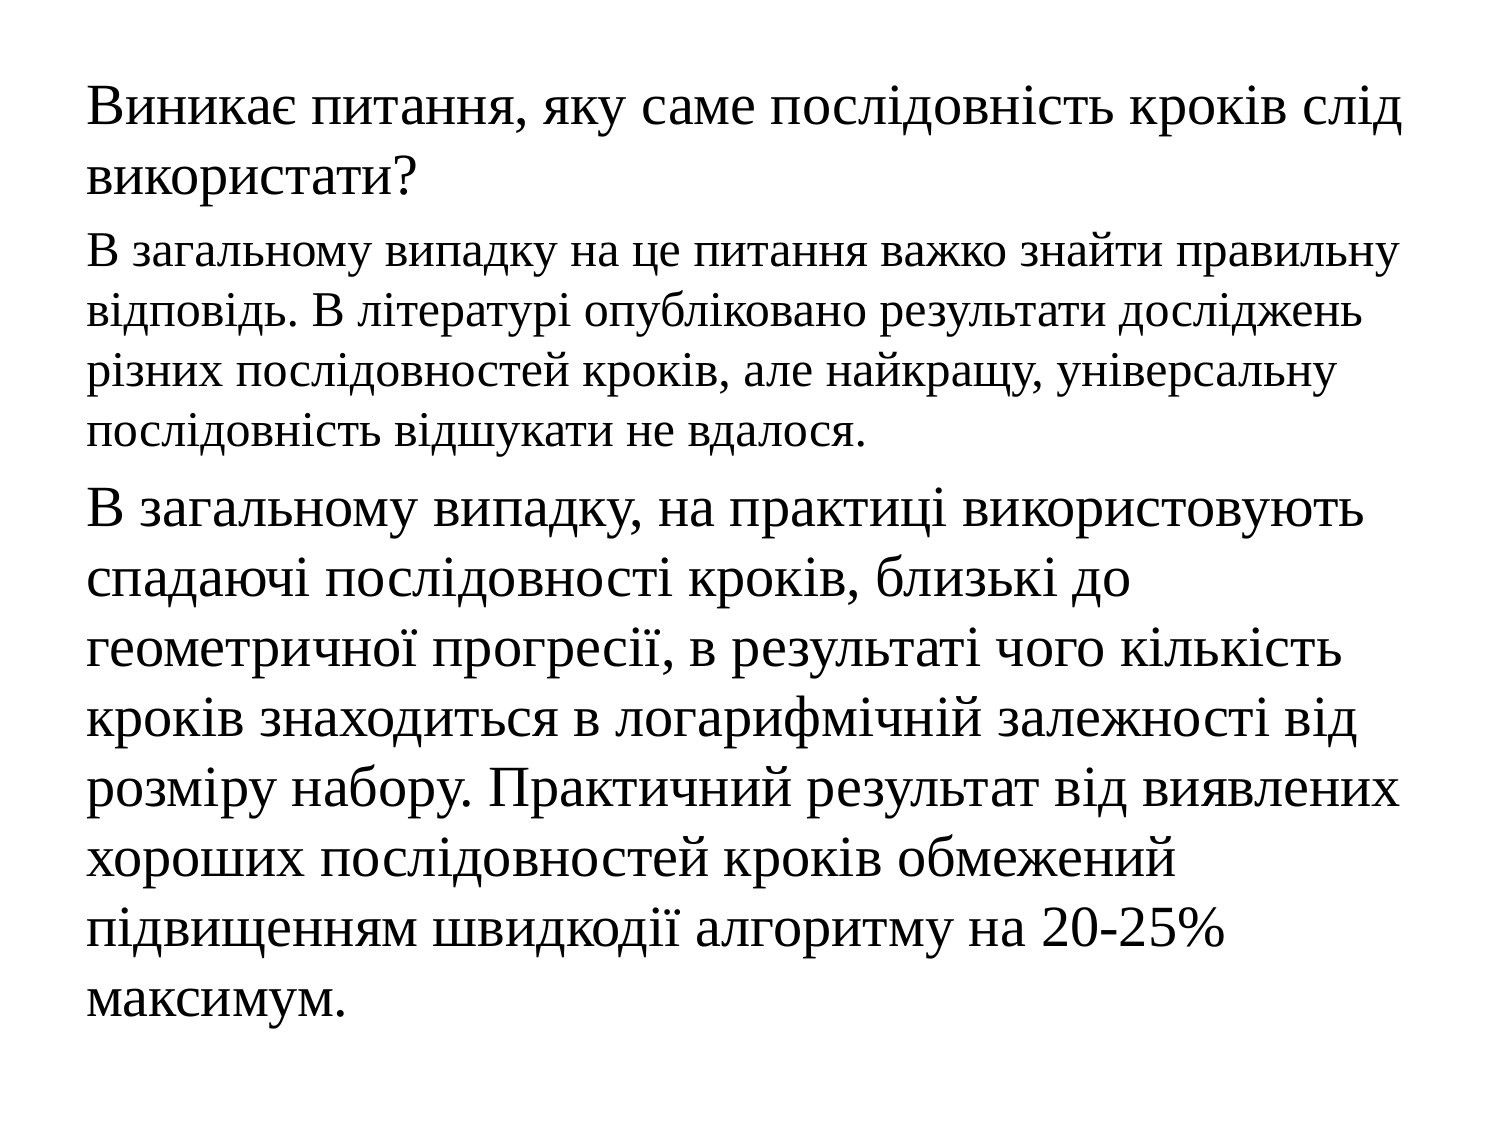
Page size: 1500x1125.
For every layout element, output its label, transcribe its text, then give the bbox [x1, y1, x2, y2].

list Виникає питання, яку саме послідовність кроків слід використати? В загальному випадку на це питання важко знайти правильну відповідь. В літературі опубліковано результати досліджень різних послідовностей кроків, але найкращу, універсальну послідовність відшукати не вдалося. В загальному випадку, на практиці використовують спадаючі послідовності кроків, близькі до геометричної прогресії, в результаті чого кількість кроків знаходиться в логарифмічній залежності від розміру набору. Практичний результат від виявлених хороших послідовностей кроків обмежений підвищенням швидкодії алгоритму на 20-25% максимум. [0, 58, 1500, 1125]
